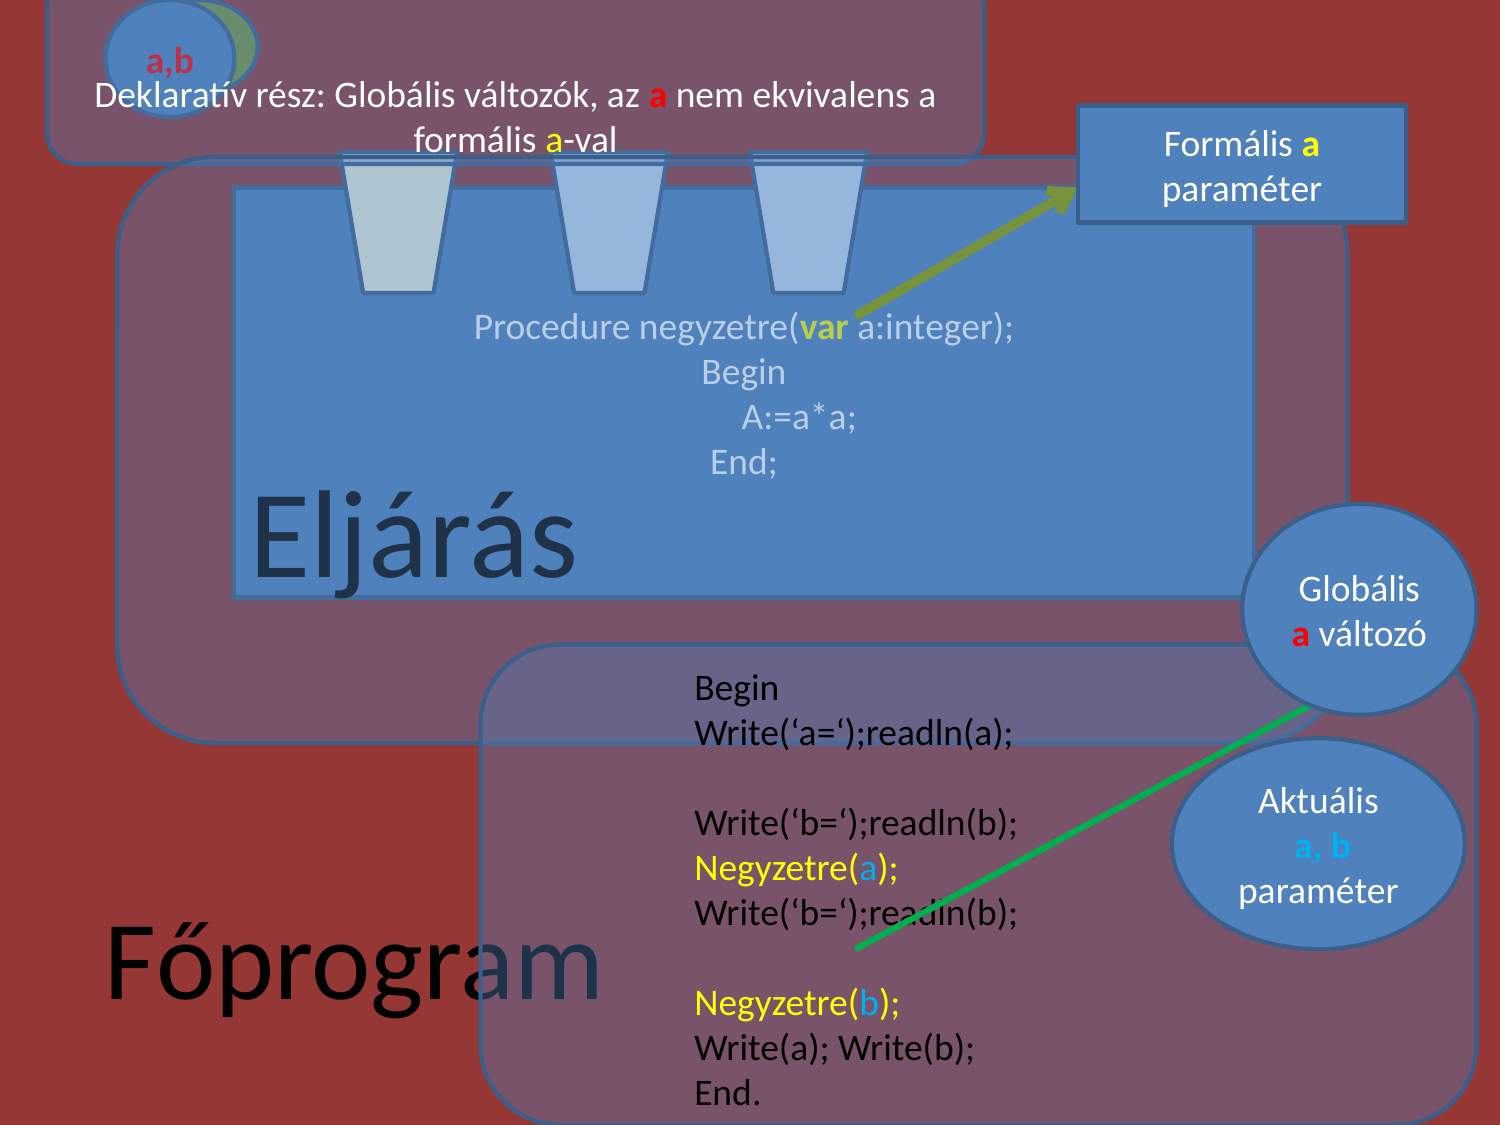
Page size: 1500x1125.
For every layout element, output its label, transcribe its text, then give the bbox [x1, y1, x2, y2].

text_box Begin Write(‘a=‘);readln(a); Write(‘b=‘);readln(b); Negyzetre(a); Write(‘b=‘);readln(b); Negyzetre(b); Write(a); Write(b); End. [679, 655, 1172, 1121]
text_box Főprogram [89, 879, 478, 1030]
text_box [855, 187, 1079, 317]
text_box Formális a paraméter [1076, 103, 1408, 225]
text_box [855, 691, 1337, 950]
text_box [115, 154, 1350, 746]
text_box Aktuális a, b paraméter [1340, 737, 1467, 951]
text_box Deklaratív rész: Globális változók, az a nem ekvivalens a formális a-val [44, 0, 987, 167]
text_box [478, 642, 1479, 1125]
text_box Globális a változó [1240, 501, 1479, 717]
